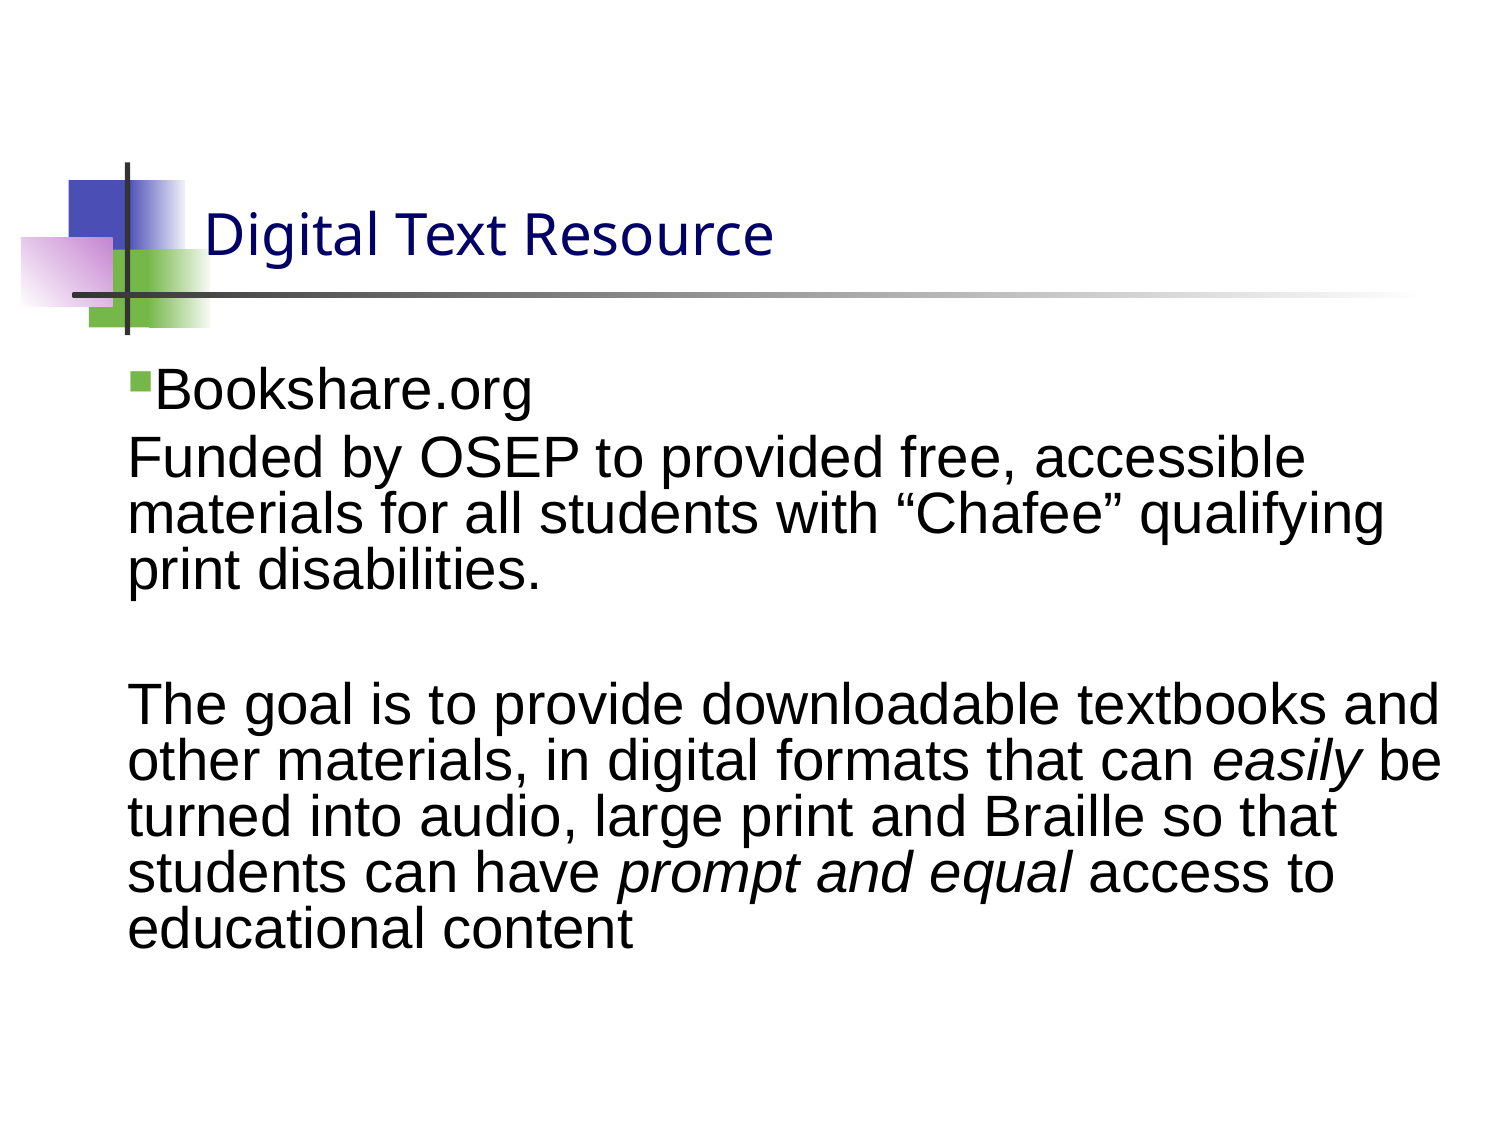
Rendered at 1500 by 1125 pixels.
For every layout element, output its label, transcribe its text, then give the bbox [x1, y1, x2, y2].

title Digital Text Resource [188, 34, 1468, 276]
list Bookshare.org Funded by OSEP to provided free, accessible materials for all students with “Chafee” qualifying print disabilities. The goal is to provide downloadable textbooks and other materials, in digital formats that can easily be turned into audio, large print and Braille so that students can have prompt and equal access to educational content [112, 357, 1470, 967]
